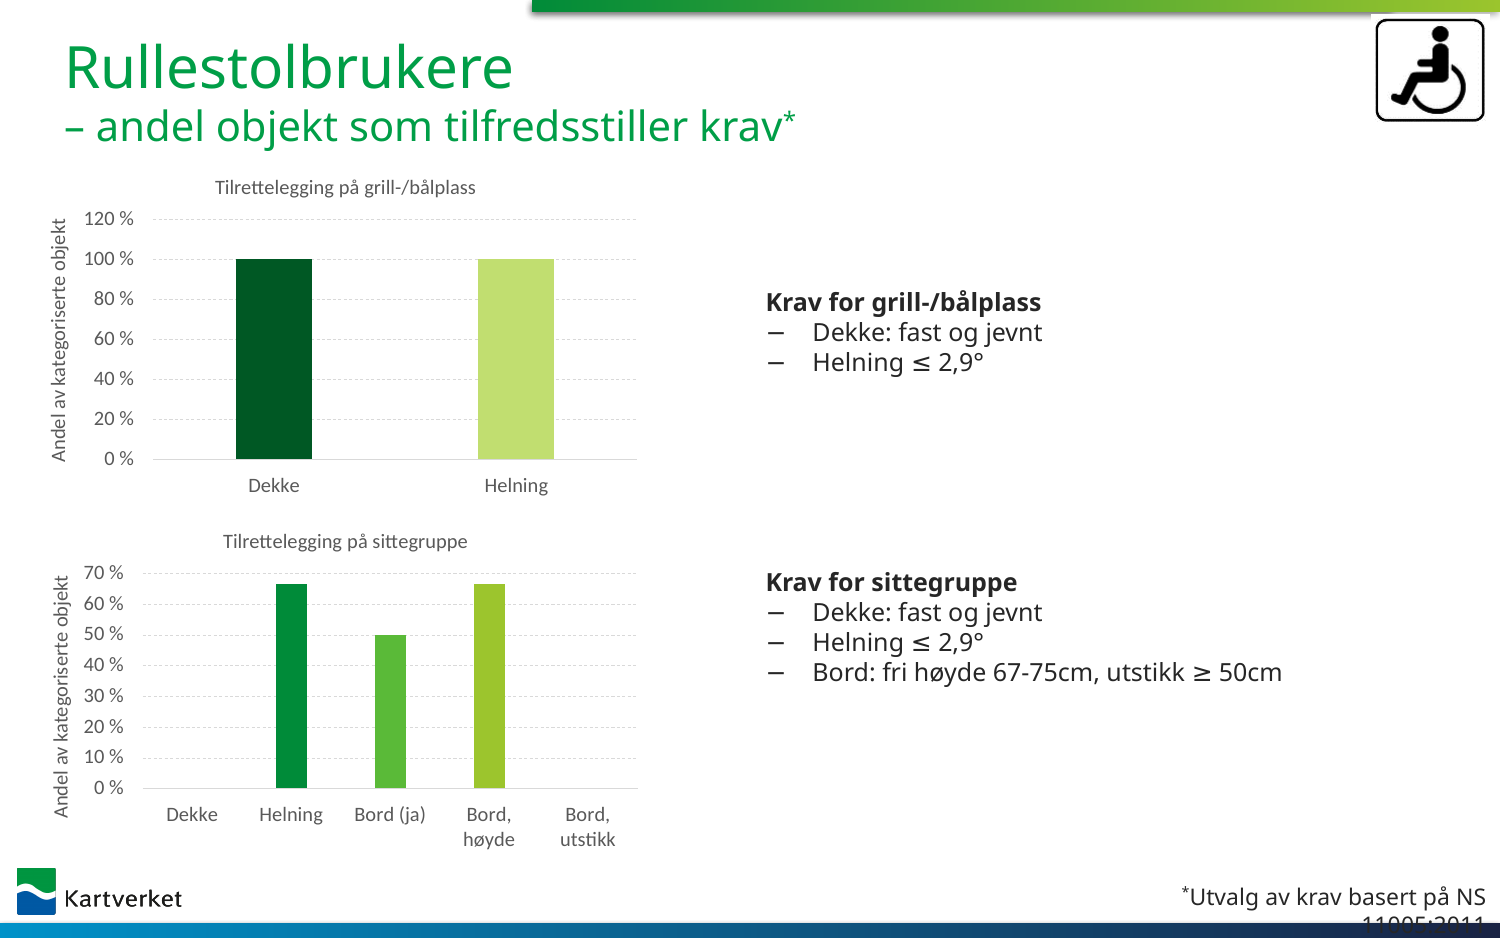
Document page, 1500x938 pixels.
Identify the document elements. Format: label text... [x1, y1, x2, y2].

text_box Krav for sittegruppe Dekke: fast og jevnt Helning ≤ 2,9° Bord: fri høyde 67-75cm, utstikk ≥ 50cm [750, 559, 1500, 694]
text_box Krav for grill-/bålplass Dekke: fast og jevnt Helning ≤ 2,9° [750, 279, 1452, 384]
text_box *Utvalg av krav basert på NS 11005:2011 [1068, 873, 1500, 938]
picture [41, 520, 650, 859]
picture [41, 166, 650, 505]
text_box Rullestolbrukere – andel objekt som tilfredsstiller krav* [49, 14, 1431, 158]
picture [1371, 13, 1491, 127]
